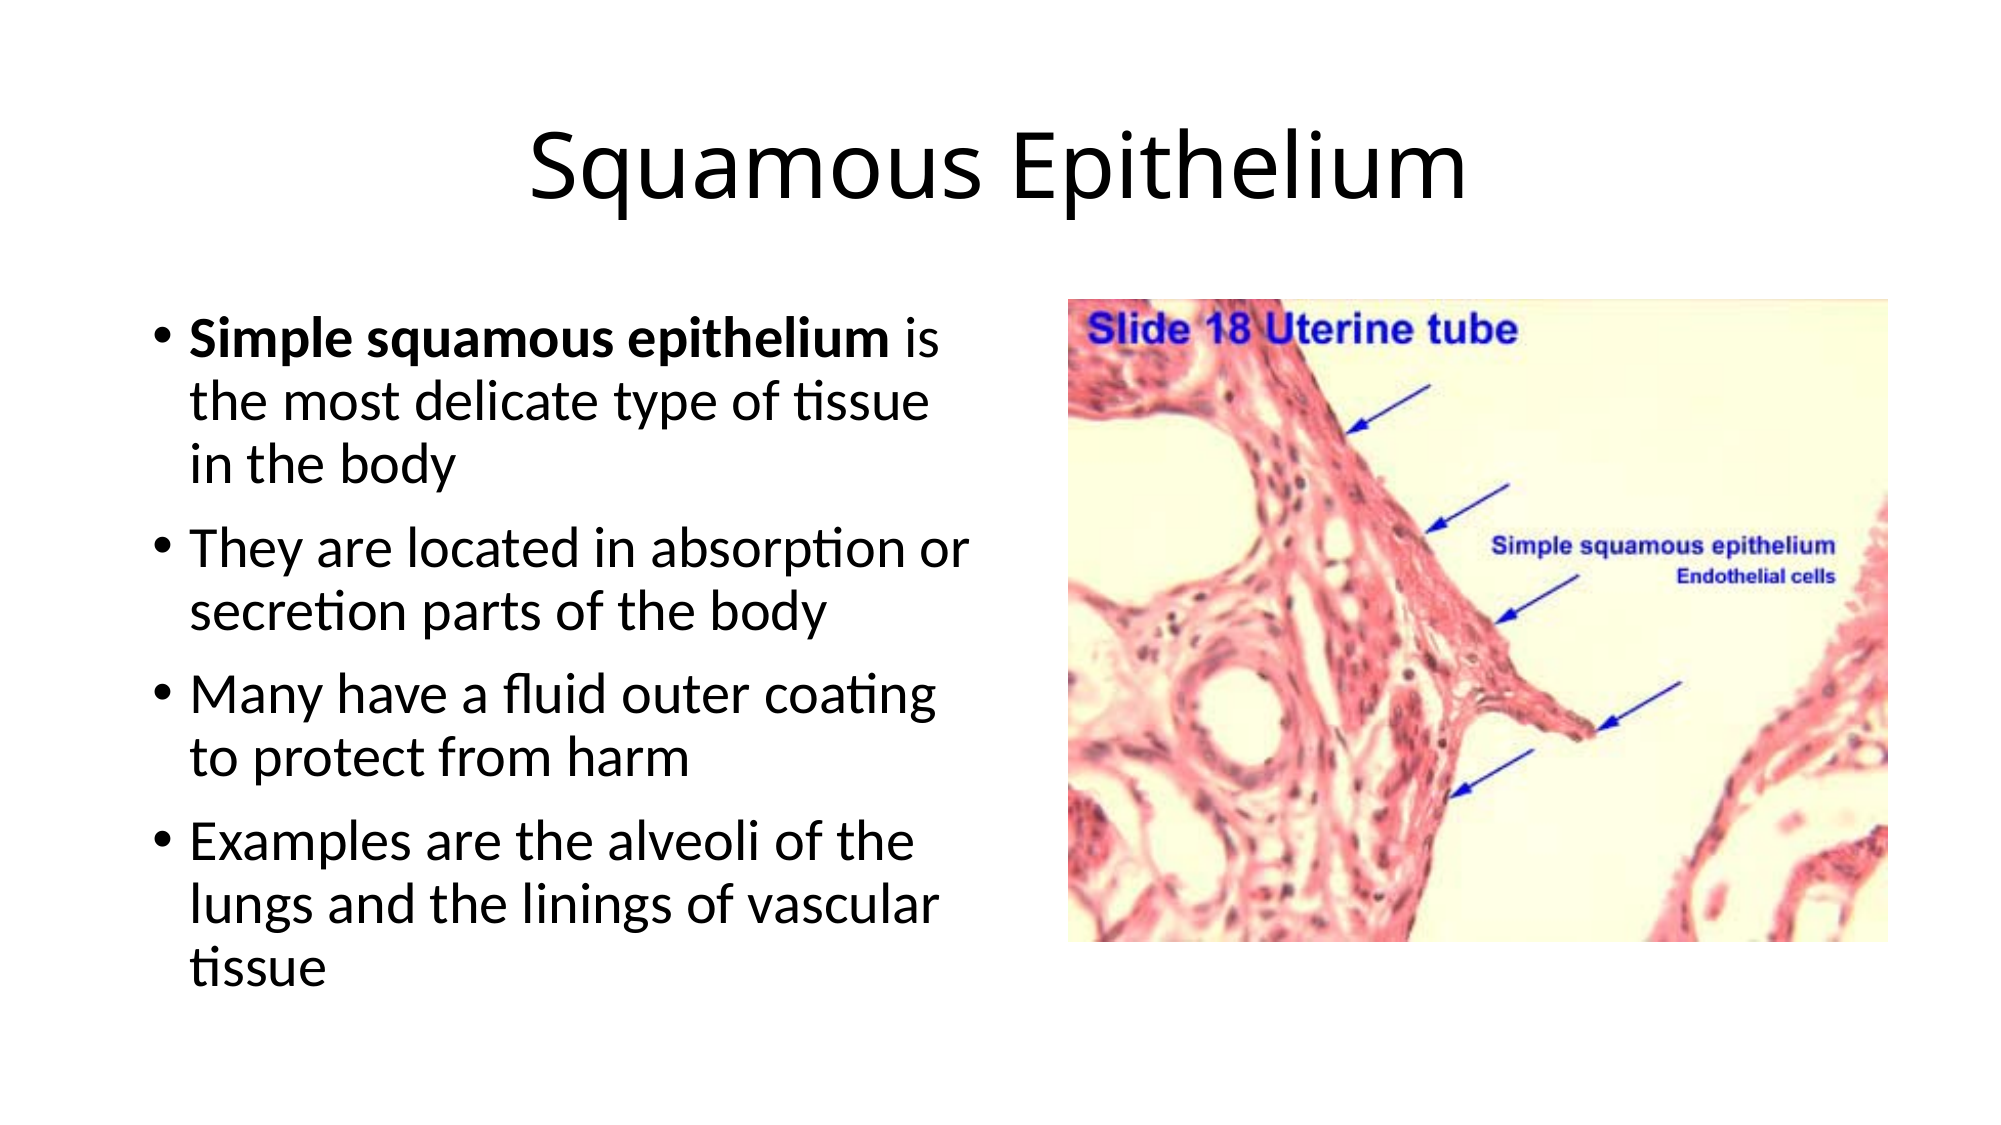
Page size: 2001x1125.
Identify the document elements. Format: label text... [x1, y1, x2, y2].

picture [1068, 299, 1888, 942]
title Squamous Epithelium [137, 59, 1863, 278]
list Simple squamous epithelium is the most delicate type of tissue in the body They are located in absorption or secretion parts of the body Many have a fluid outer coating to protect from harm Examples are the alveoli of the lungs and the linings of vascular tissue [137, 299, 988, 1014]
